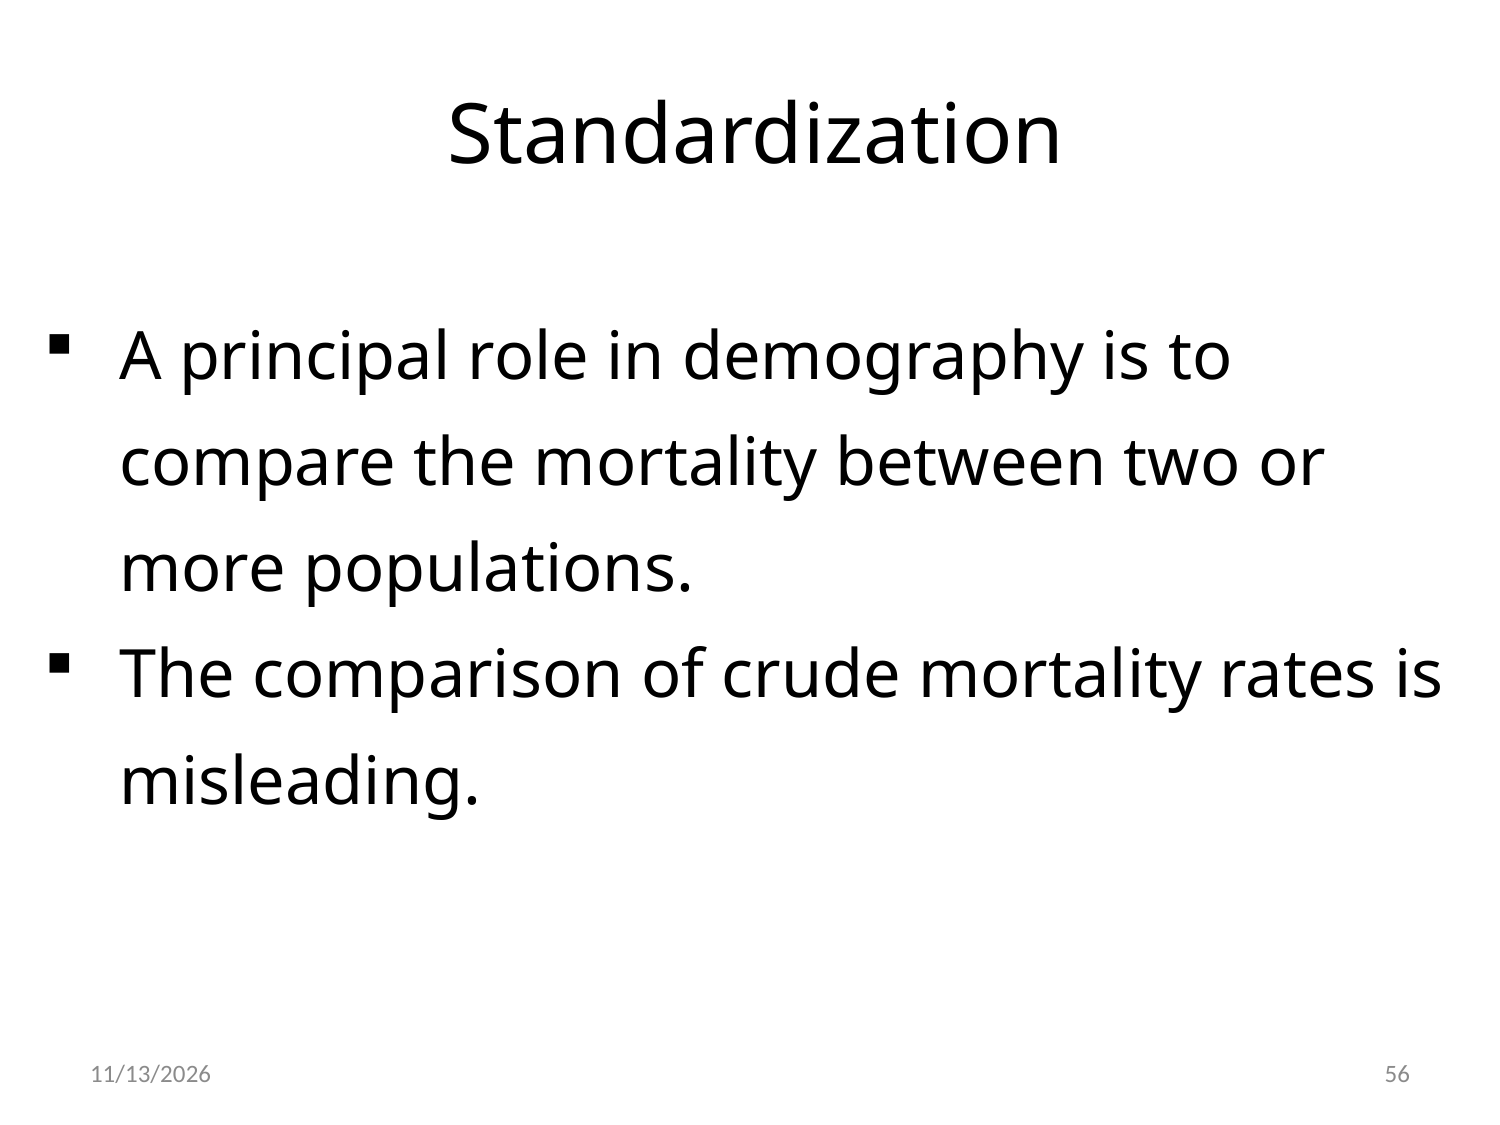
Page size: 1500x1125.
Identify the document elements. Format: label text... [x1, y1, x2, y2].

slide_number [75, 1042, 425, 1103]
slide_number 56 [1074, 1042, 1425, 1103]
text_box Standardization A principal role in demography is to compare the mortality between two or more populations. The comparison of crude mortality rates is misleading. [29, 66, 1483, 825]
